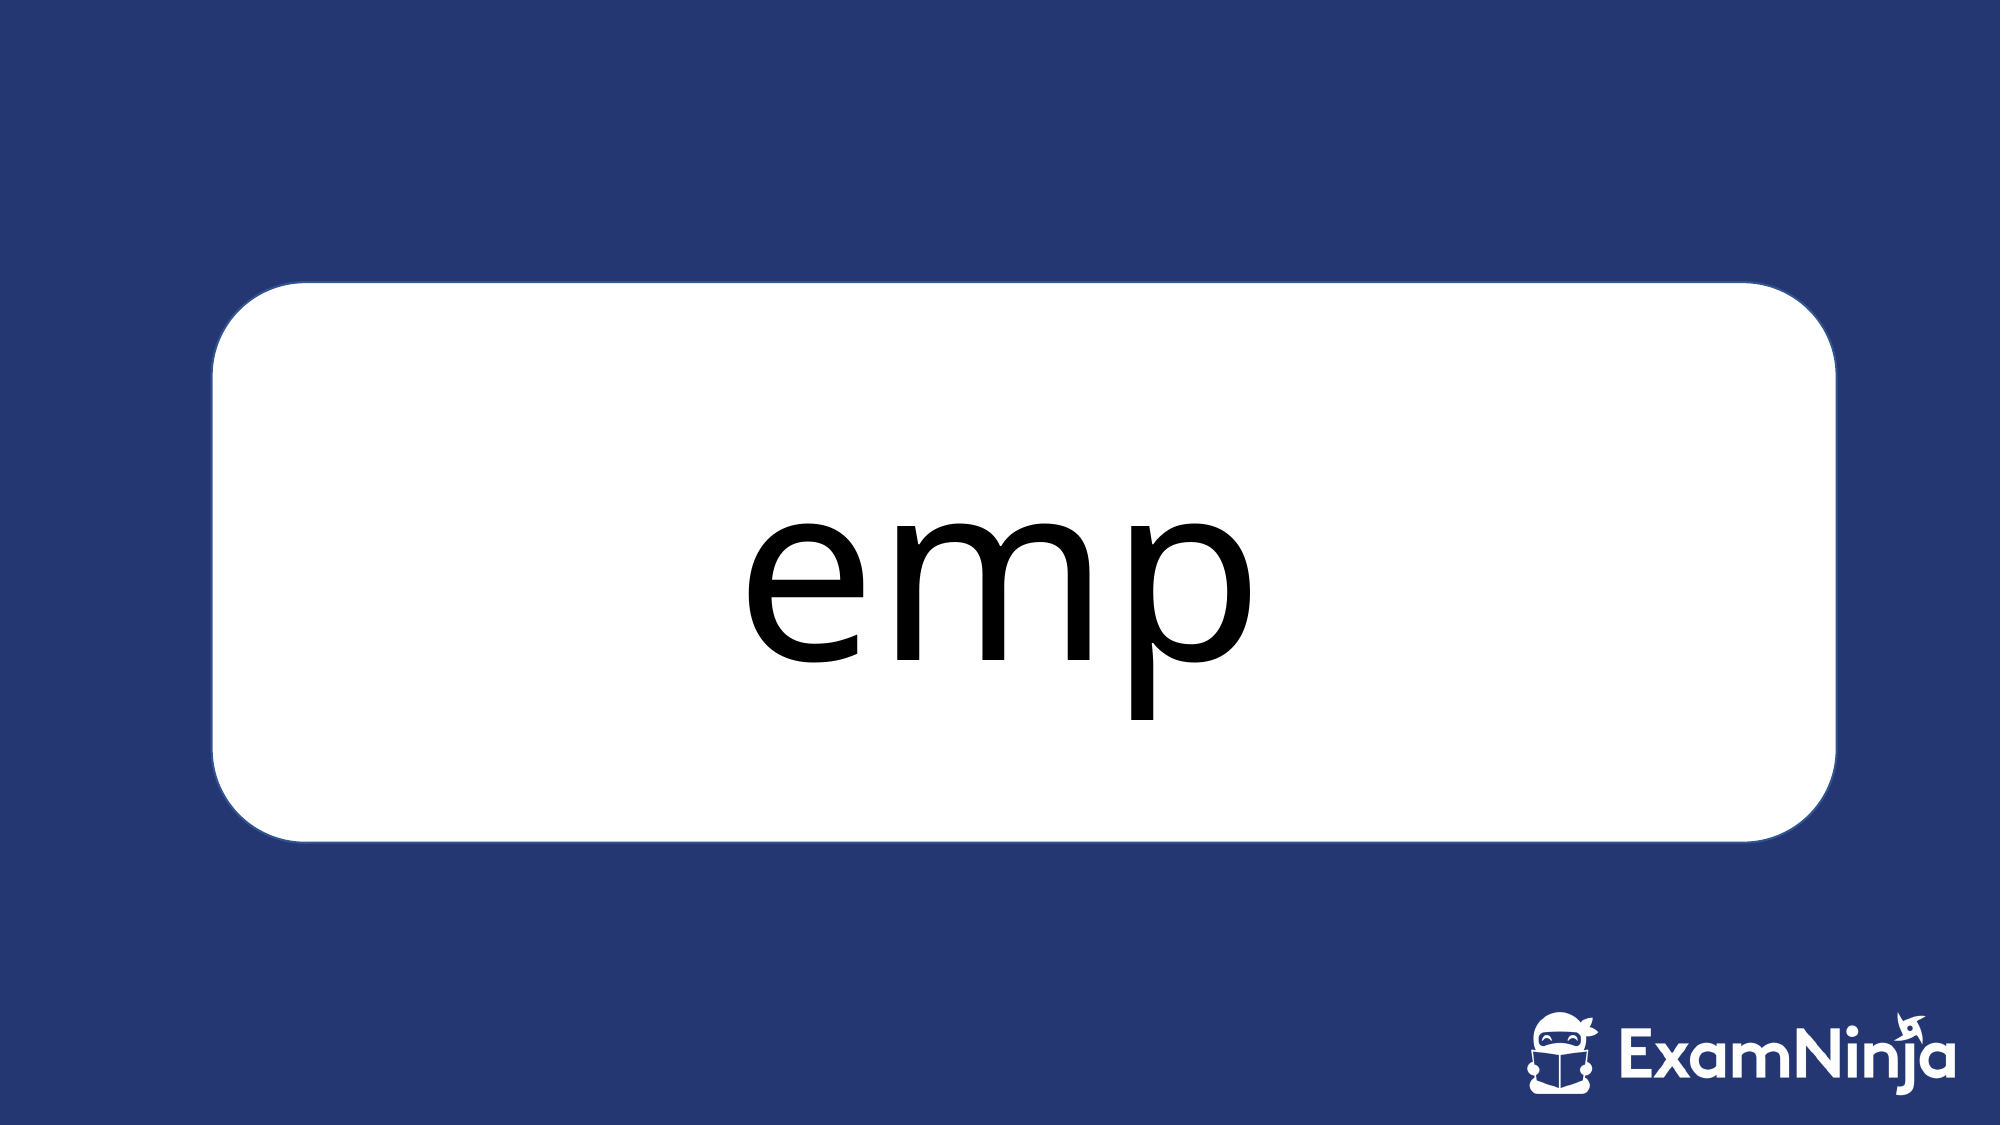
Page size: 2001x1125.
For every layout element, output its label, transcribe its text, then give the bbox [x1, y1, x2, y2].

text_box [210, 281, 1838, 403]
text_box [210, 719, 1838, 844]
text_box emp [143, 403, 1857, 719]
picture [1501, 1003, 1979, 1102]
